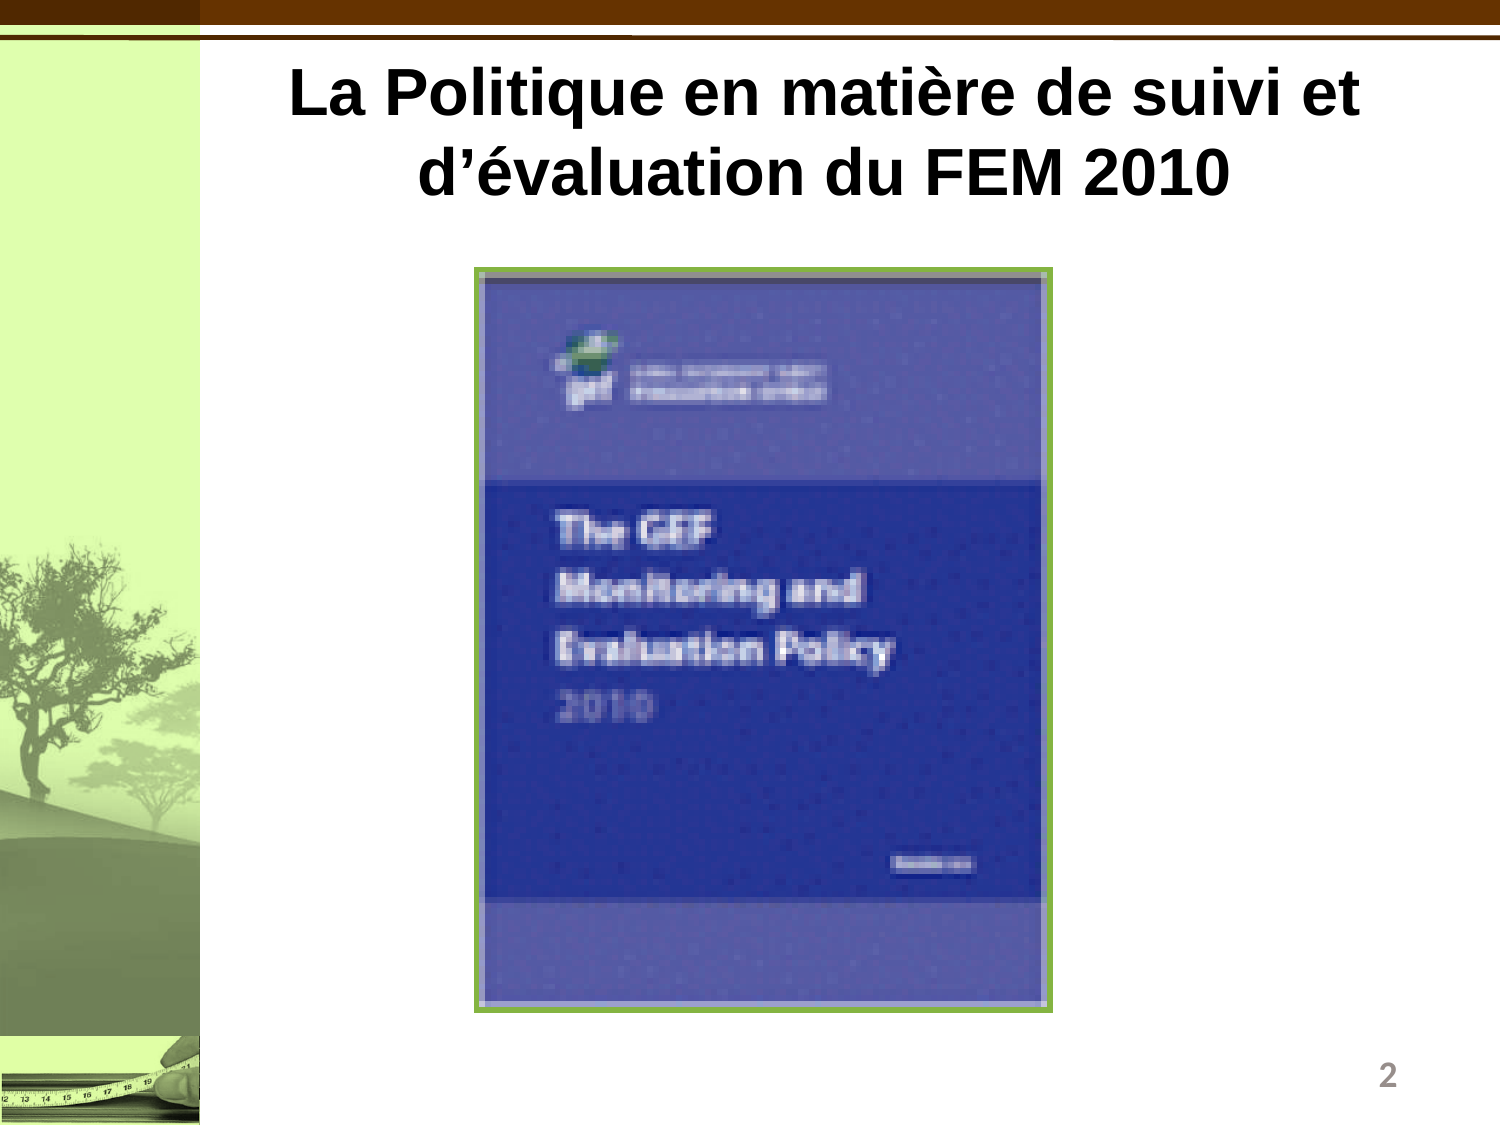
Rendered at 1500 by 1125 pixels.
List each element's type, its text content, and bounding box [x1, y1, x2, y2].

picture [0, 1036, 201, 1125]
slide_number 2 [1074, 1042, 1413, 1103]
text_box La Politique en matière de suivi et d’évaluation du FEM 2010 [149, 62, 1500, 275]
picture [474, 267, 1053, 1013]
